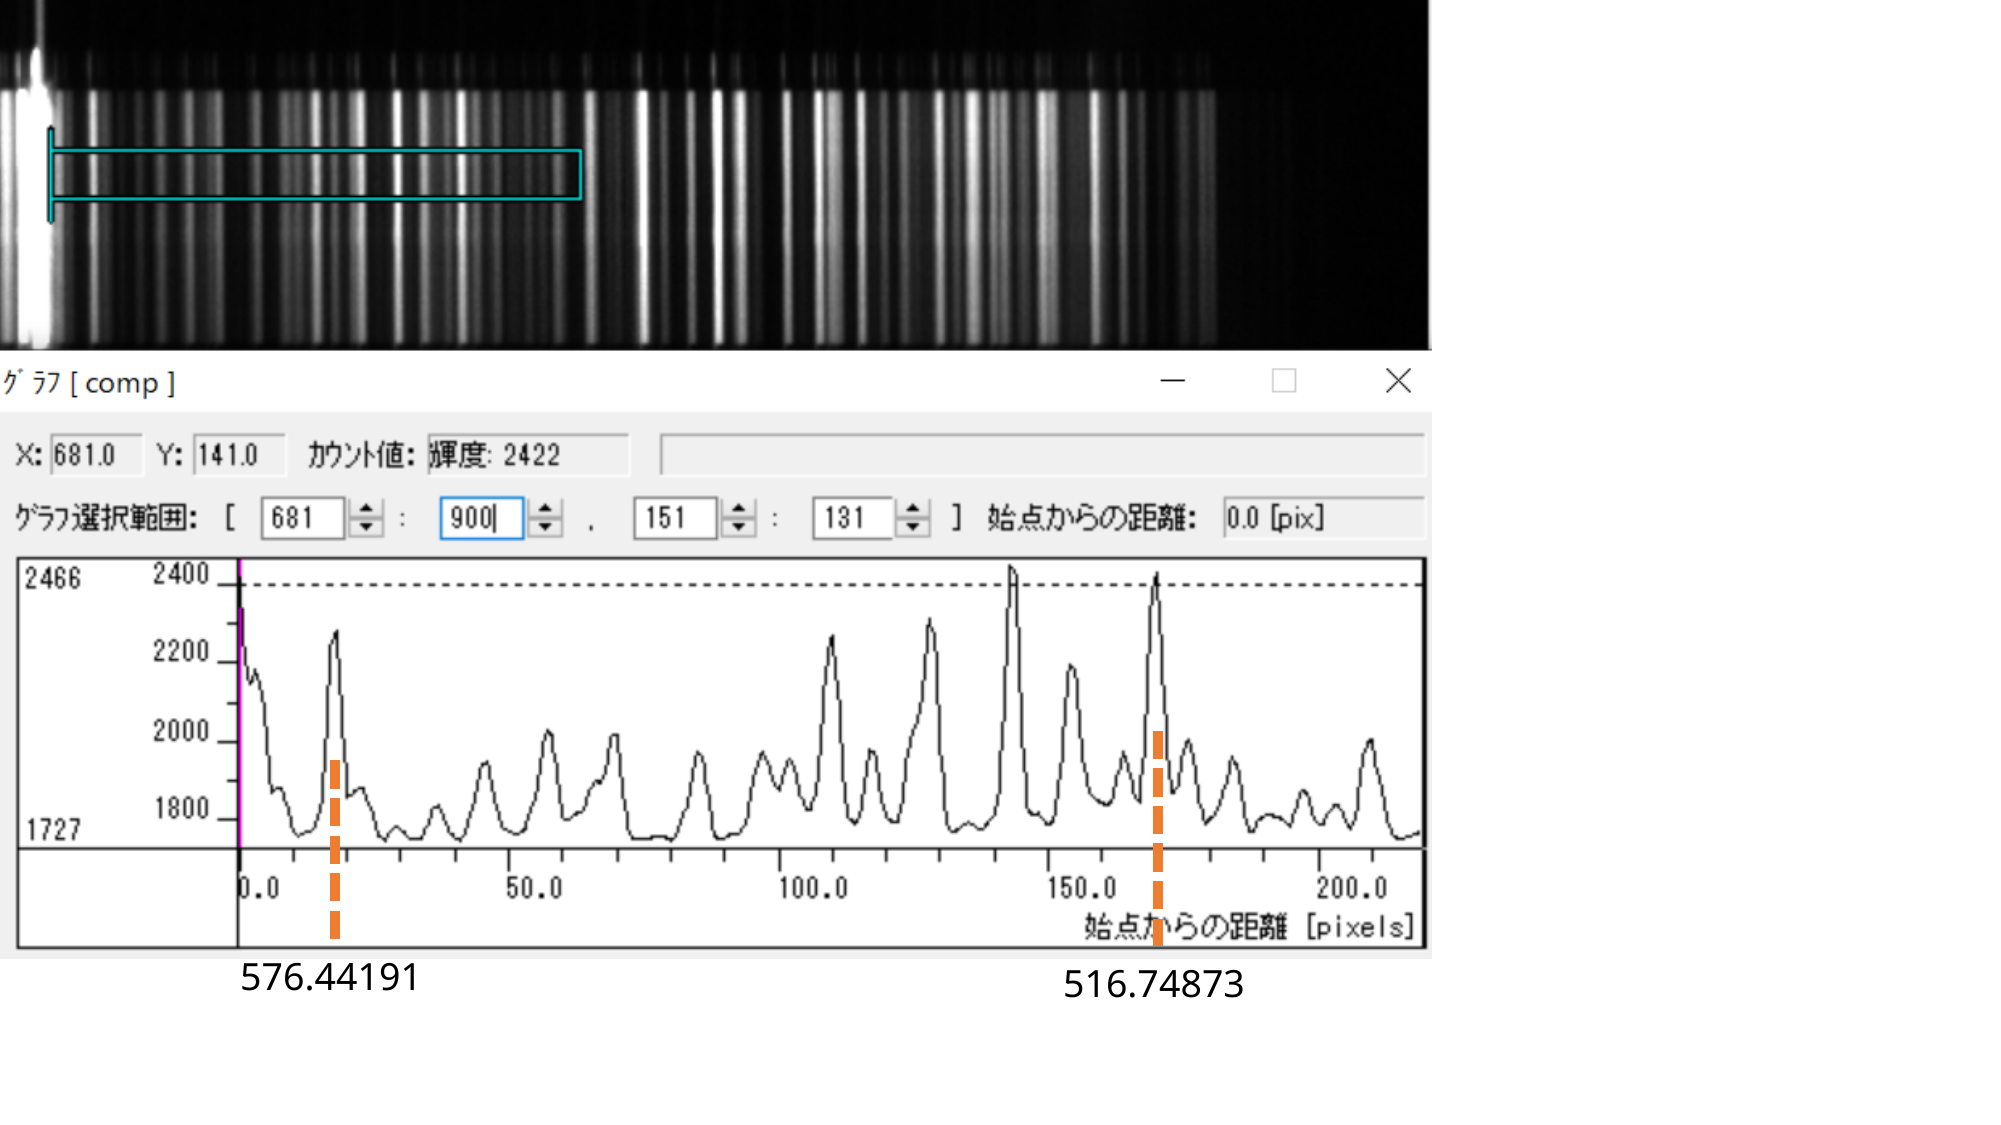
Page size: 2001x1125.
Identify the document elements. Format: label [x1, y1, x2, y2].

picture [0, 0, 1432, 959]
text_box [225, 760, 445, 1007]
text_box [1048, 730, 1268, 1013]
